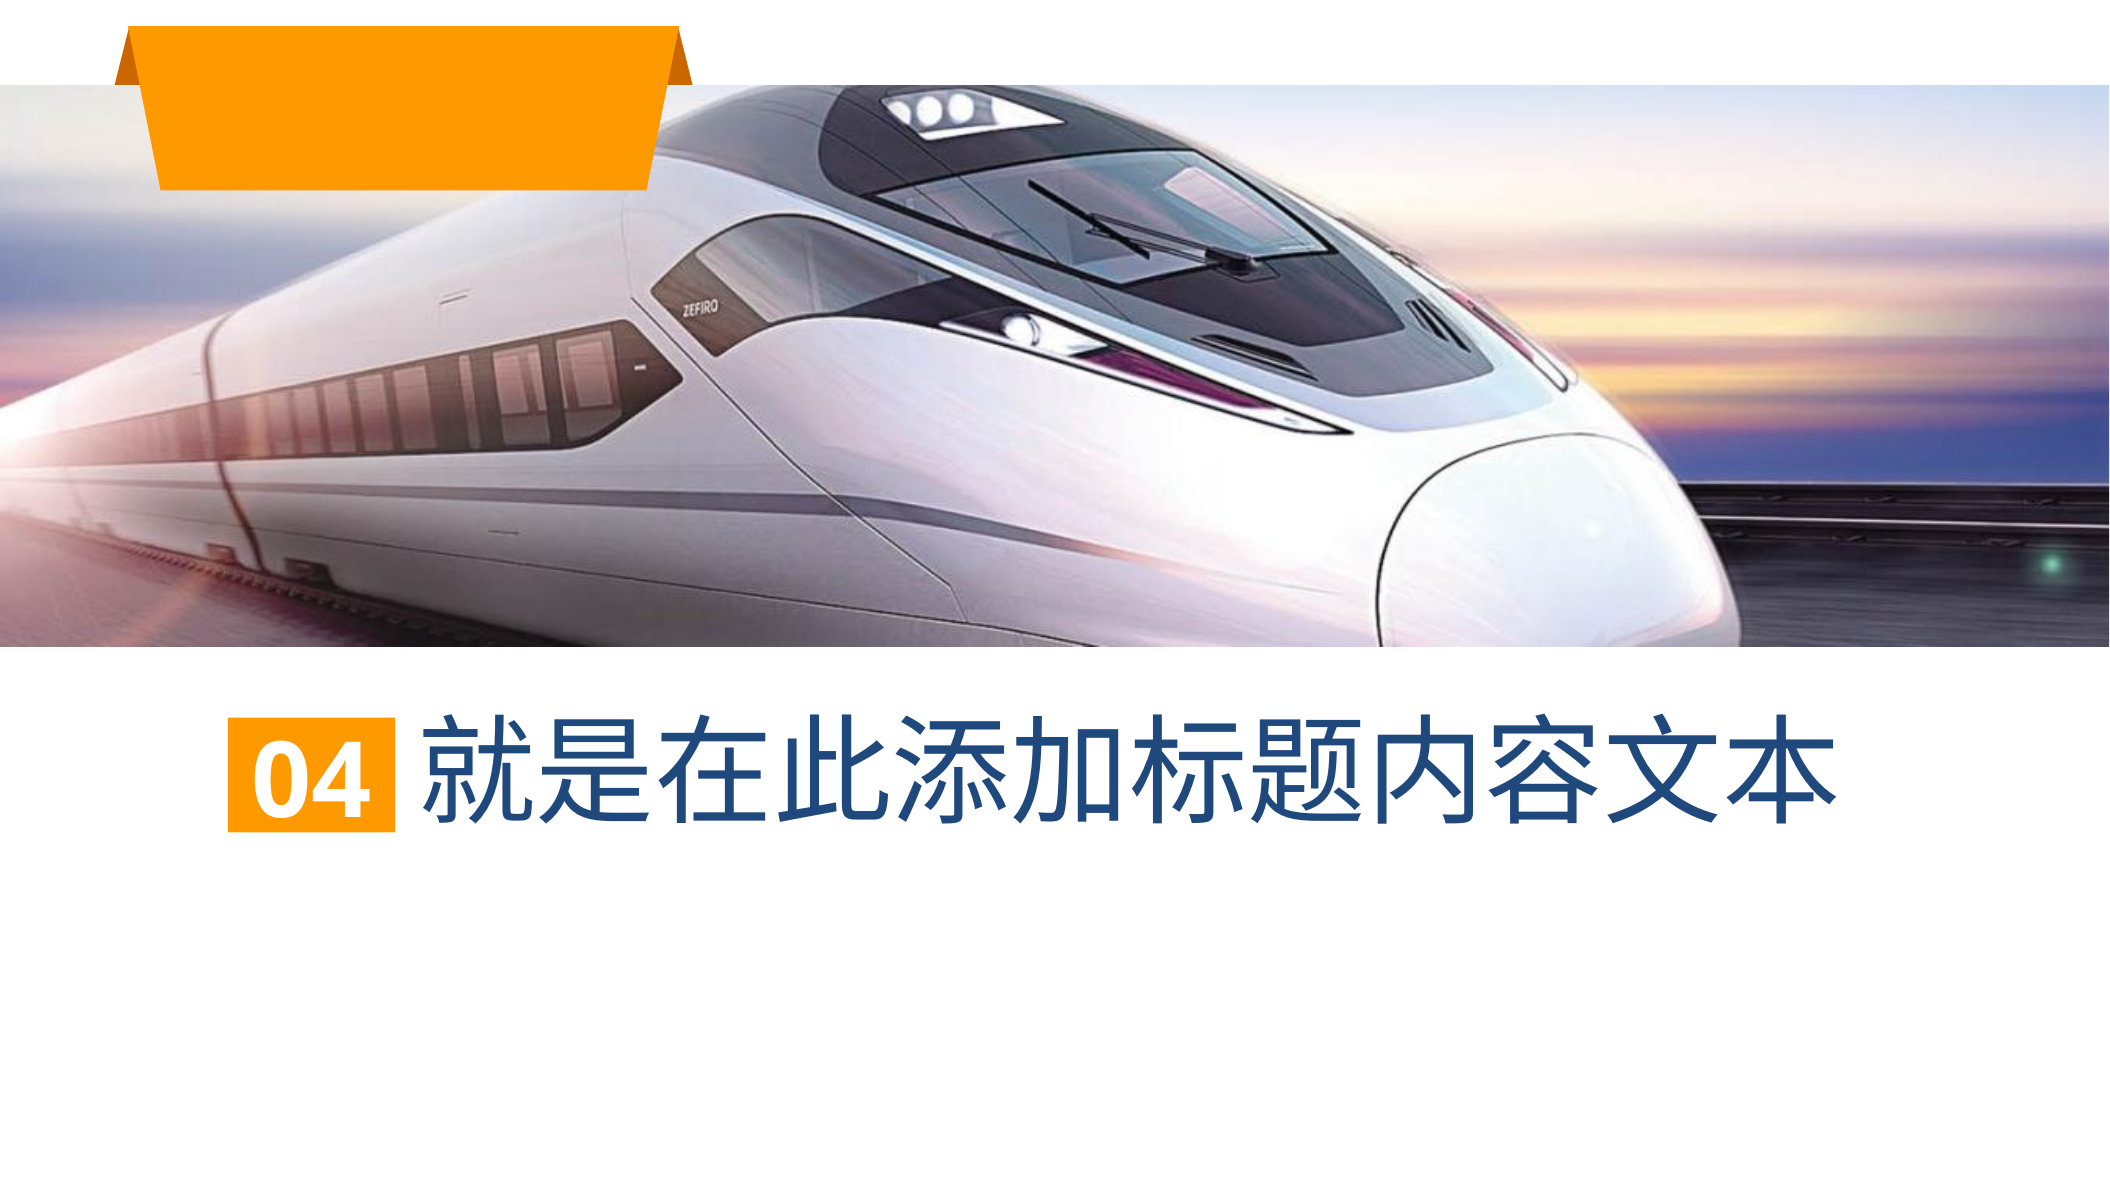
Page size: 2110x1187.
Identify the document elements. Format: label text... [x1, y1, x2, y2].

text_box 04 [227, 717, 396, 833]
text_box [0, 26, 2110, 647]
text_box 就是在此添加标题内容文本 [402, 688, 1857, 846]
